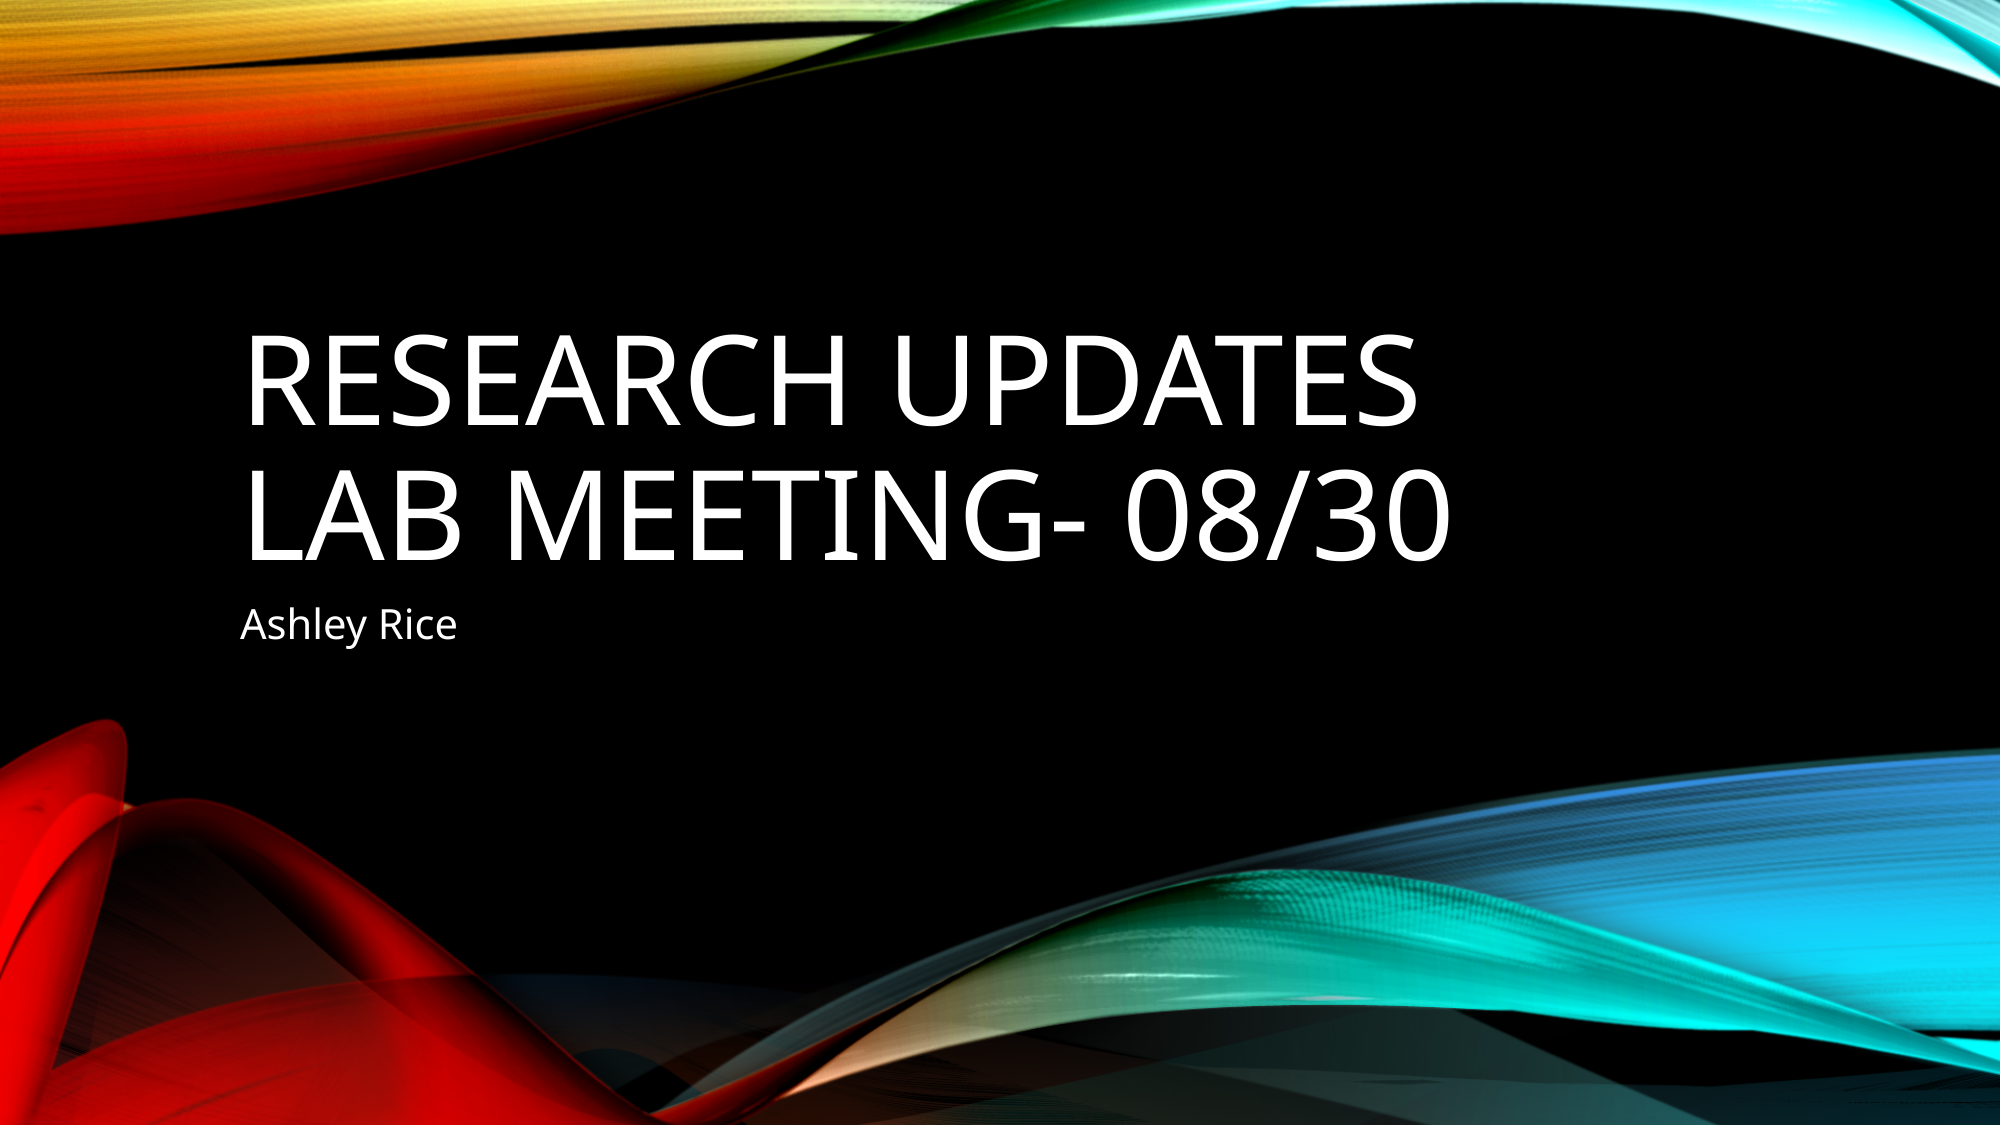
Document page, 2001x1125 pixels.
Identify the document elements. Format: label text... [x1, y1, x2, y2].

picture [0, 0, 2000, 237]
title Research Updates Lab meeting- 08/30 [225, 295, 1775, 595]
picture [0, 717, 2000, 1125]
subtitle Ashley Rice [225, 595, 1775, 709]
